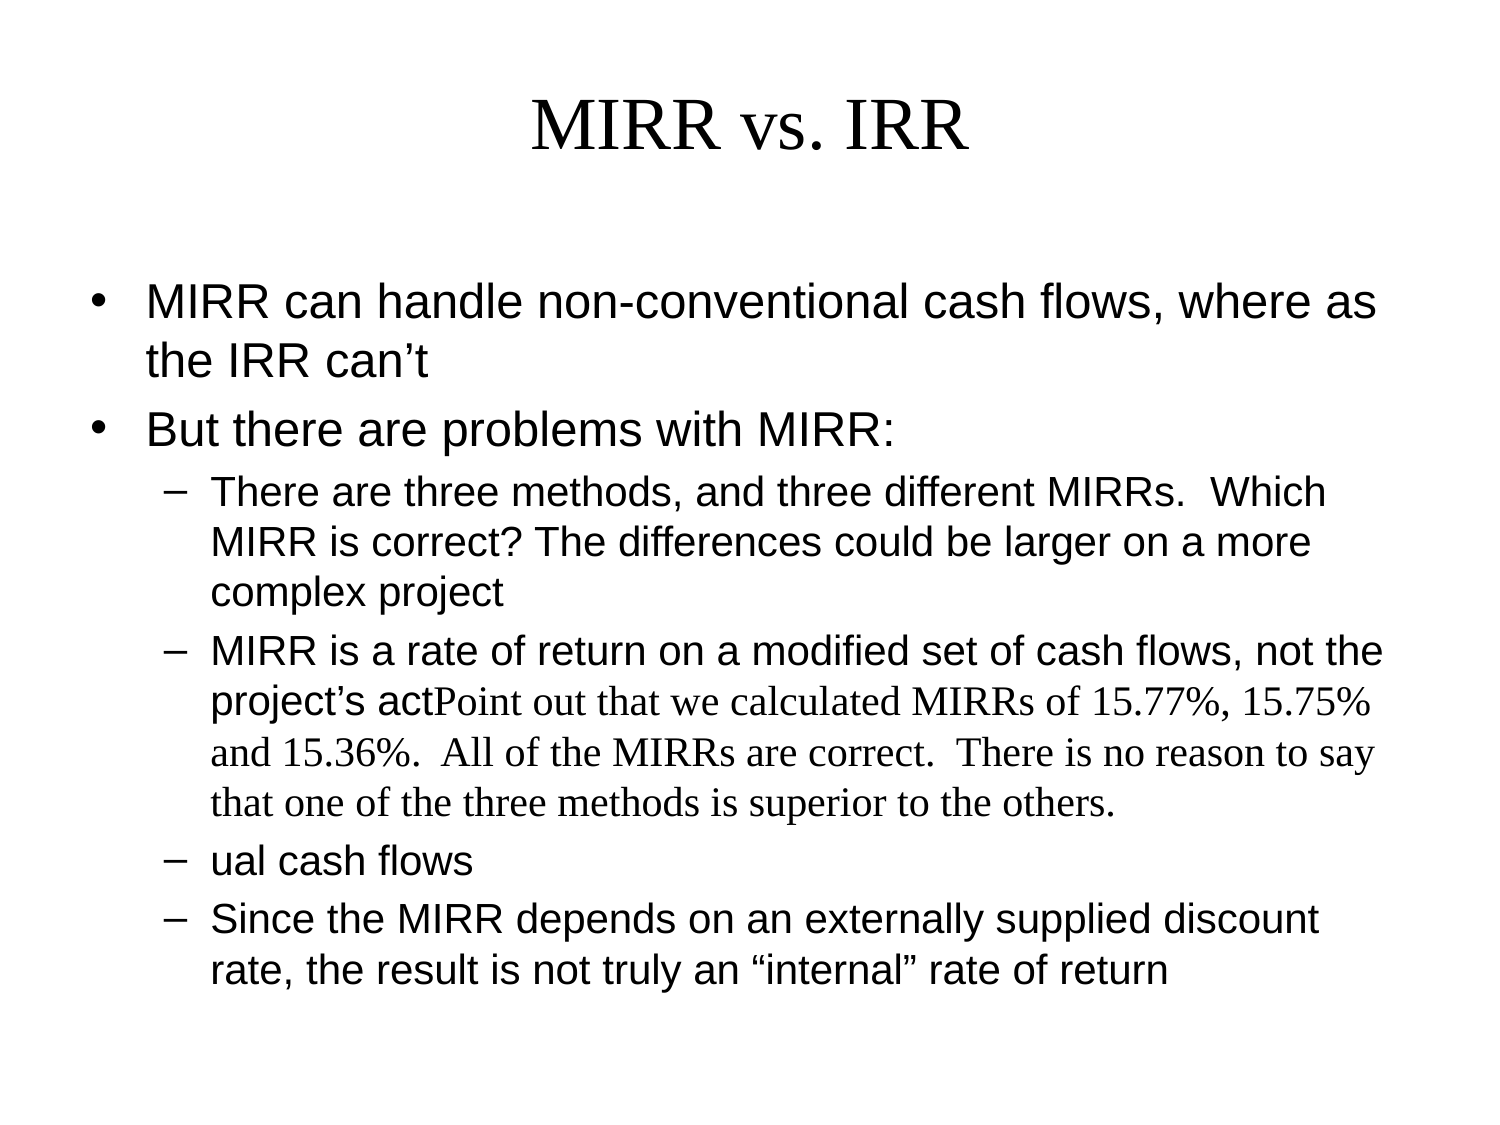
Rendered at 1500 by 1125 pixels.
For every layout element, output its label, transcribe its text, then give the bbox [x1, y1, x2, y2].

list MIRR can handle non-conventional cash flows, where as the IRR can’t But there are problems with MIRR: There are three methods, and three different MIRRs. Which MIRR is correct? The differences could be larger on a more complex project MIRR is a rate of return on a modified set of cash flows, not the project’s actPoint out that we calculated MIRRs of 15.77%, 15.75% and 15.36%. All of the MIRRs are correct. There is no reason to say that one of the three methods is superior to the others. ual cash flows Since the MIRR depends on an externally supplied discount rate, the result is not truly an “internal” rate of return [75, 262, 1425, 1005]
title MIRR vs. IRR [75, 25, 1425, 213]
